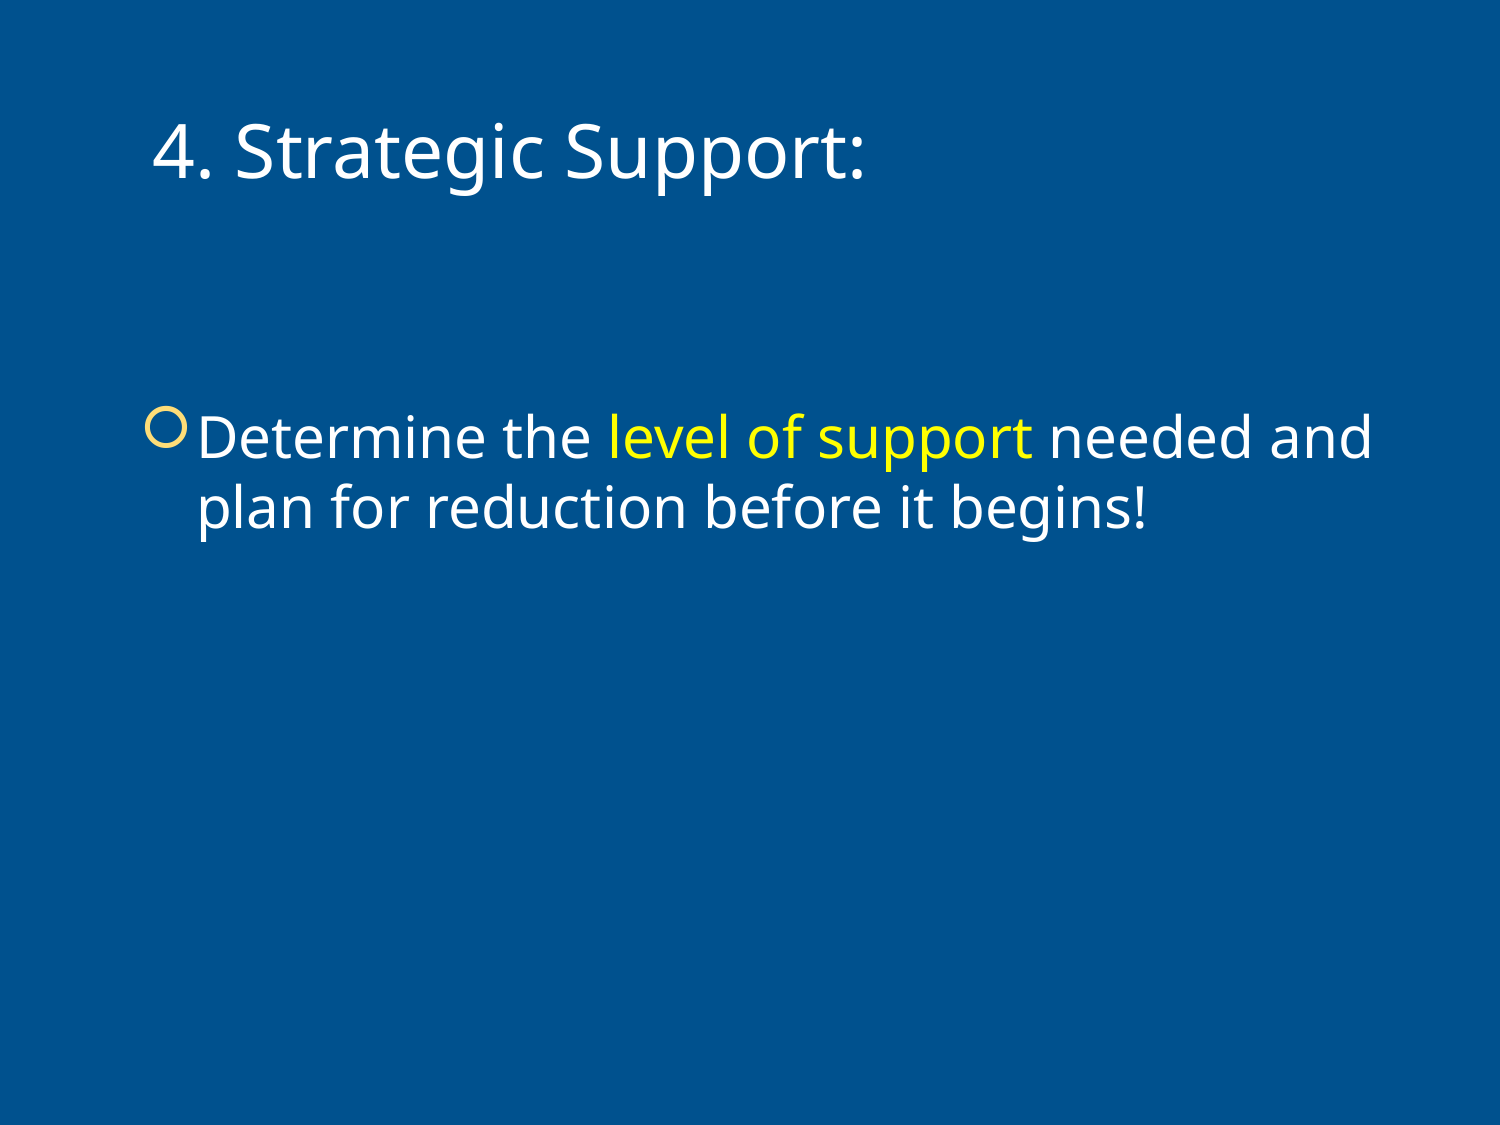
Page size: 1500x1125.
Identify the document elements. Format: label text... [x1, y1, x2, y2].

list Determine the level of support needed and plan for reduction before it begins! [125, 137, 1425, 803]
